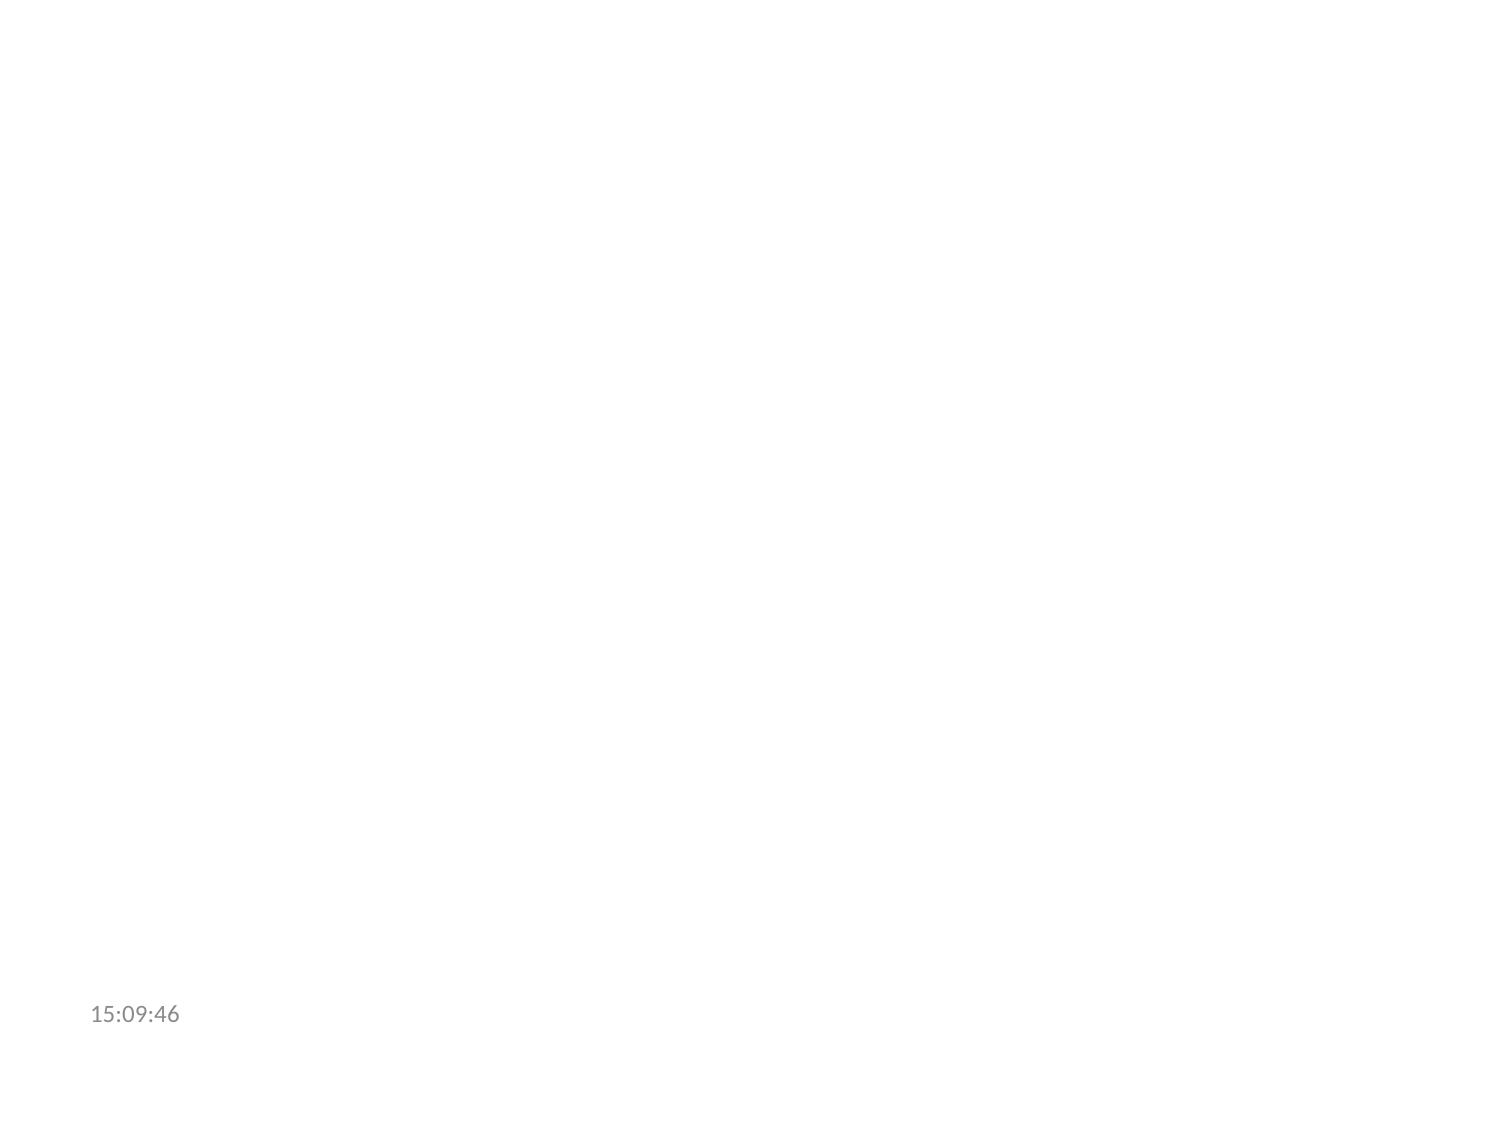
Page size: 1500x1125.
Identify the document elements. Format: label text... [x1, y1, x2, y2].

text_box 15:35:09 [75, 982, 425, 1043]
